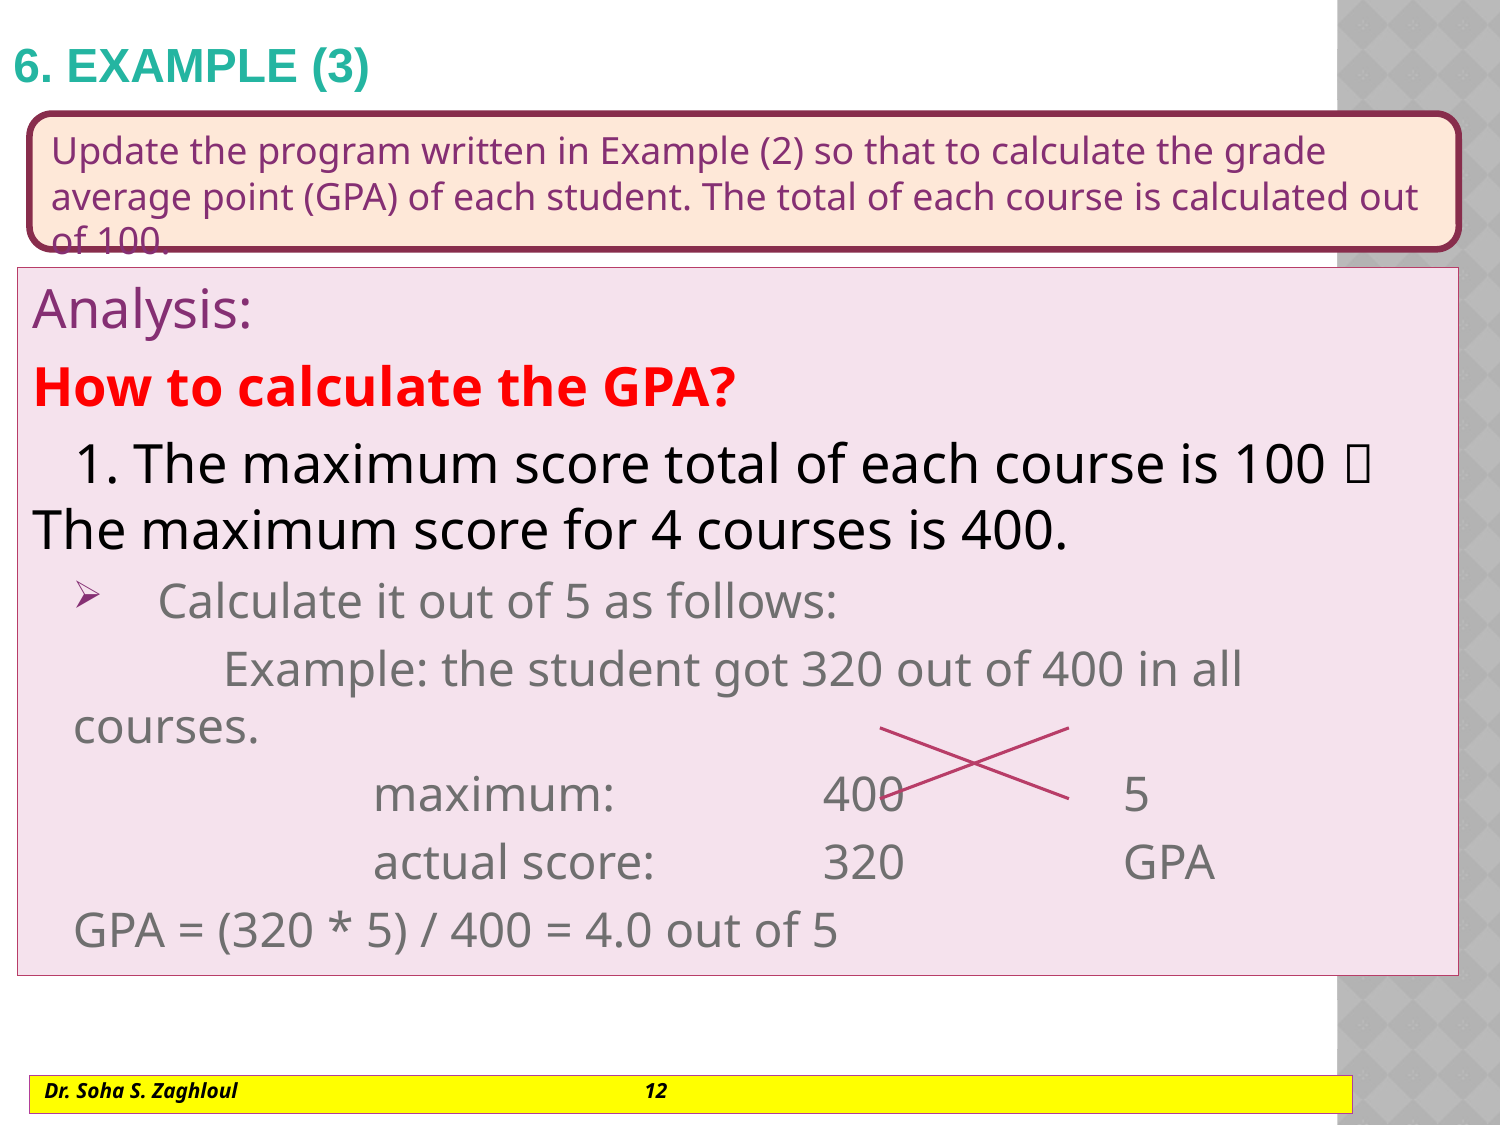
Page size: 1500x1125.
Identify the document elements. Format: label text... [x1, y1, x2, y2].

title 6. Example (3) [5, 19, 1341, 93]
text_box Update the program written in Example (2) so that to calculate the grade average point (GPA) of each student. The total of each course is calculated out of 100. [26, 110, 1463, 253]
text_box Dr. Soha S. Zaghloul 12 [29, 1075, 1353, 1114]
list Analysis: How to calculate the GPA? 1. The maximum score total of each course is 100  The maximum score for 4 courses is 400. Calculate it out of 5 as follows: Example: the student got 320 out of 400 in all courses. maximum: 400 5 actual score: 320 GPA GPA = (320 * 5) / 400 = 4.0 out of 5 [17, 267, 1459, 976]
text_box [879, 727, 1070, 800]
